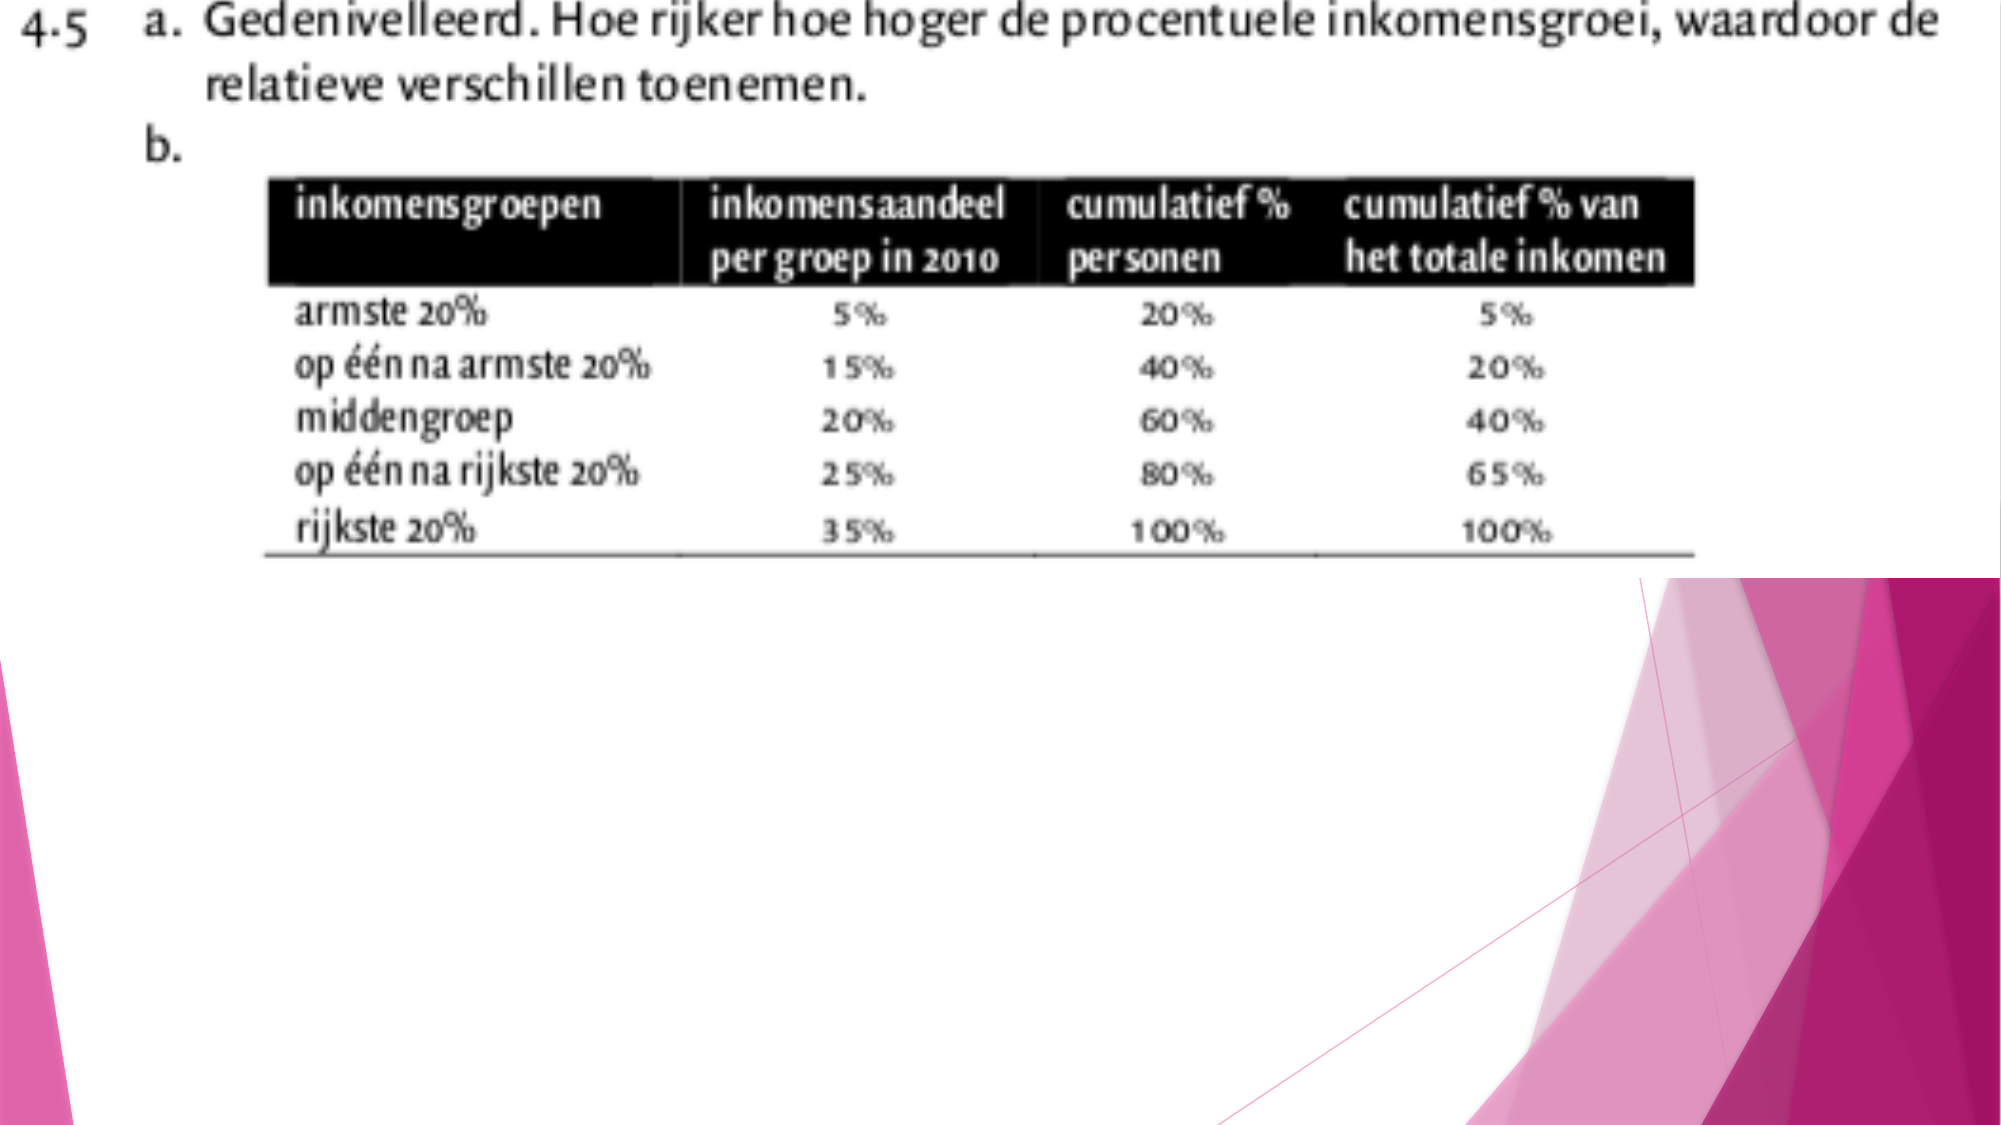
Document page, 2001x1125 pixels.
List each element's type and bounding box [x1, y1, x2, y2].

picture [0, 0, 2000, 579]
